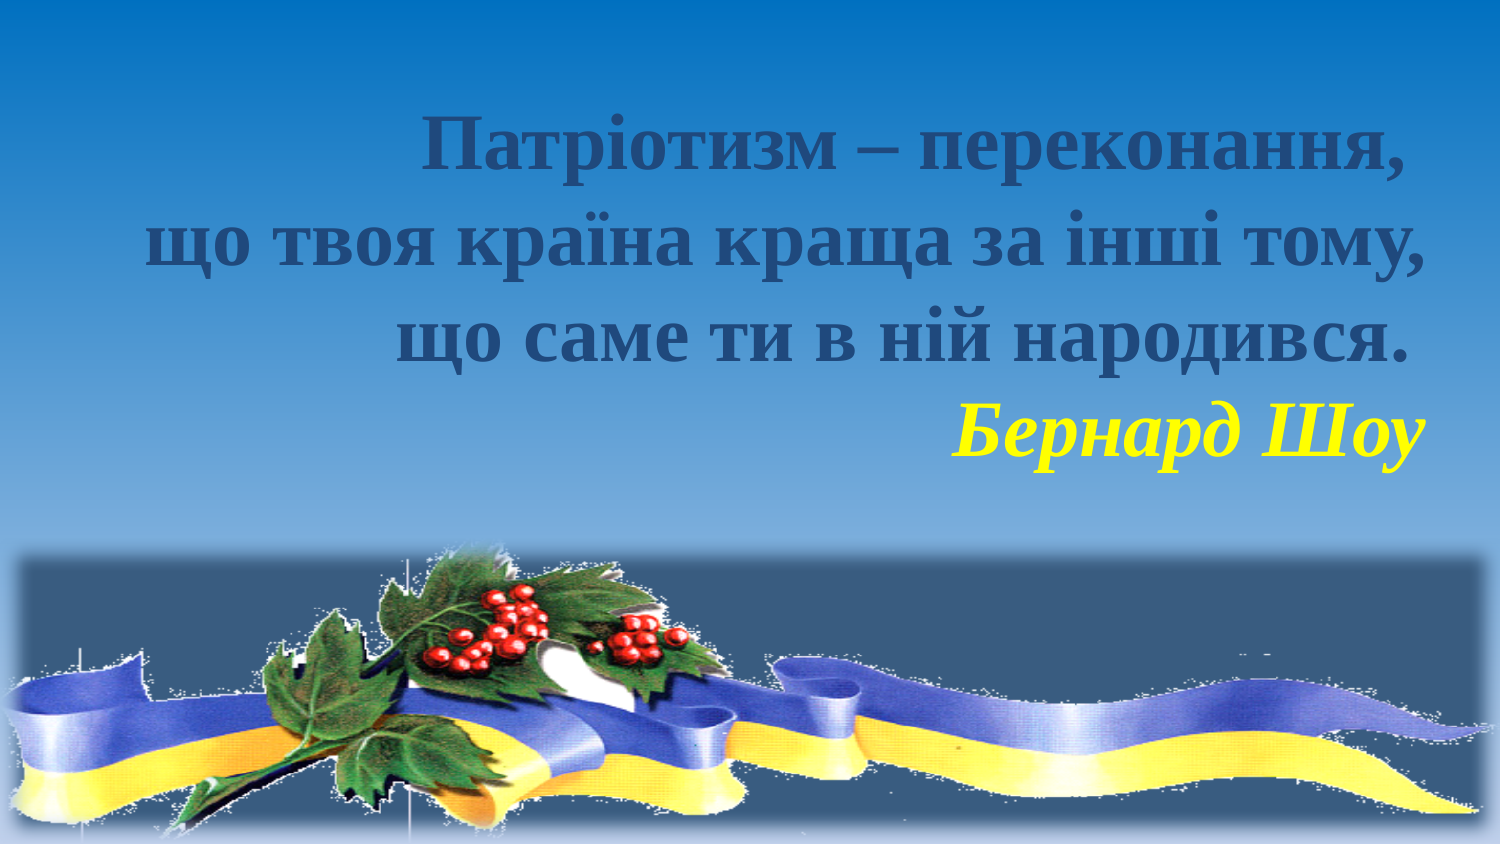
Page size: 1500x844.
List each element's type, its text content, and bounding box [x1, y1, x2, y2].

picture [0, 538, 1500, 844]
title Патріотизм – переконання, що твоя країна краща за інші тому, що саме ти в ній народився. Бернард Шоу [58, 82, 1442, 481]
